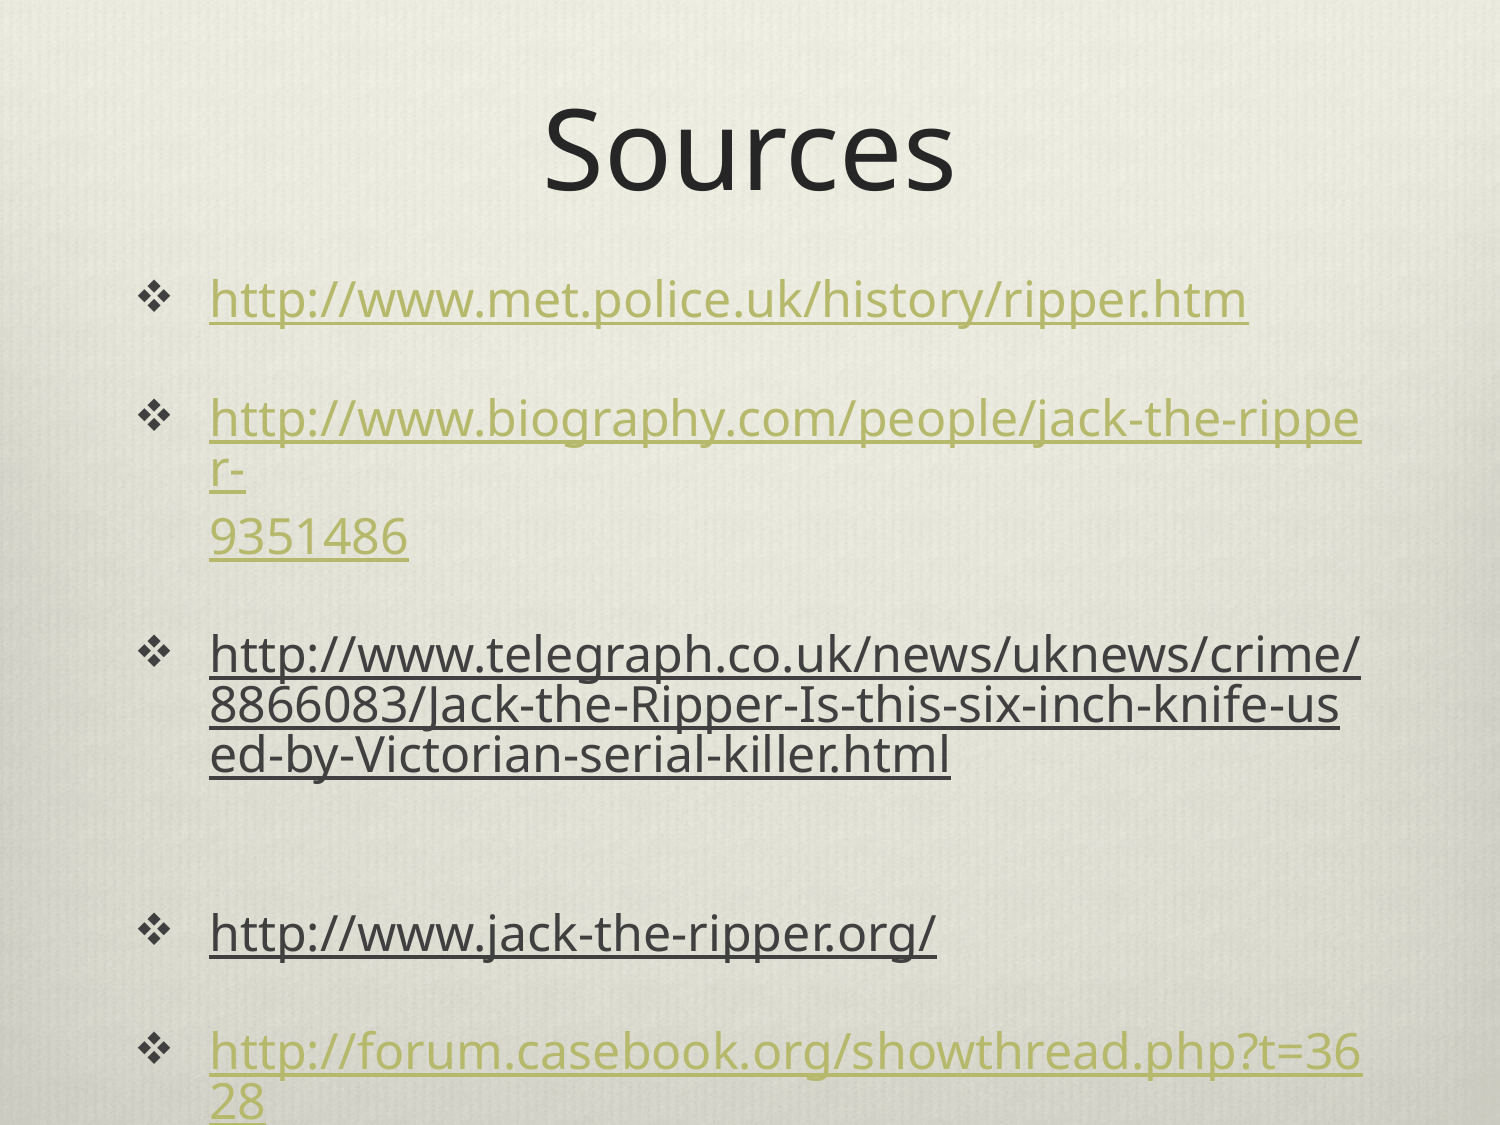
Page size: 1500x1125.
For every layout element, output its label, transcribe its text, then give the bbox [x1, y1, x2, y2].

list http://www.met.police.uk/history/ripper.htm http://www.biography.com/people/jack-the-ripper-9351486 http://www.telegraph.co.uk/news/uknews/crime/8866083/Jack-the-Ripper-Is-this-six-inch-knife-used-by-Victorian-serial-killer.html http://www.jack-the-ripper.org/ http://forum.casebook.org/showthread.php?t=3628 http://www.jack-the-ripper.org/ [119, 260, 1381, 1103]
title Sources [119, 51, 1381, 240]
